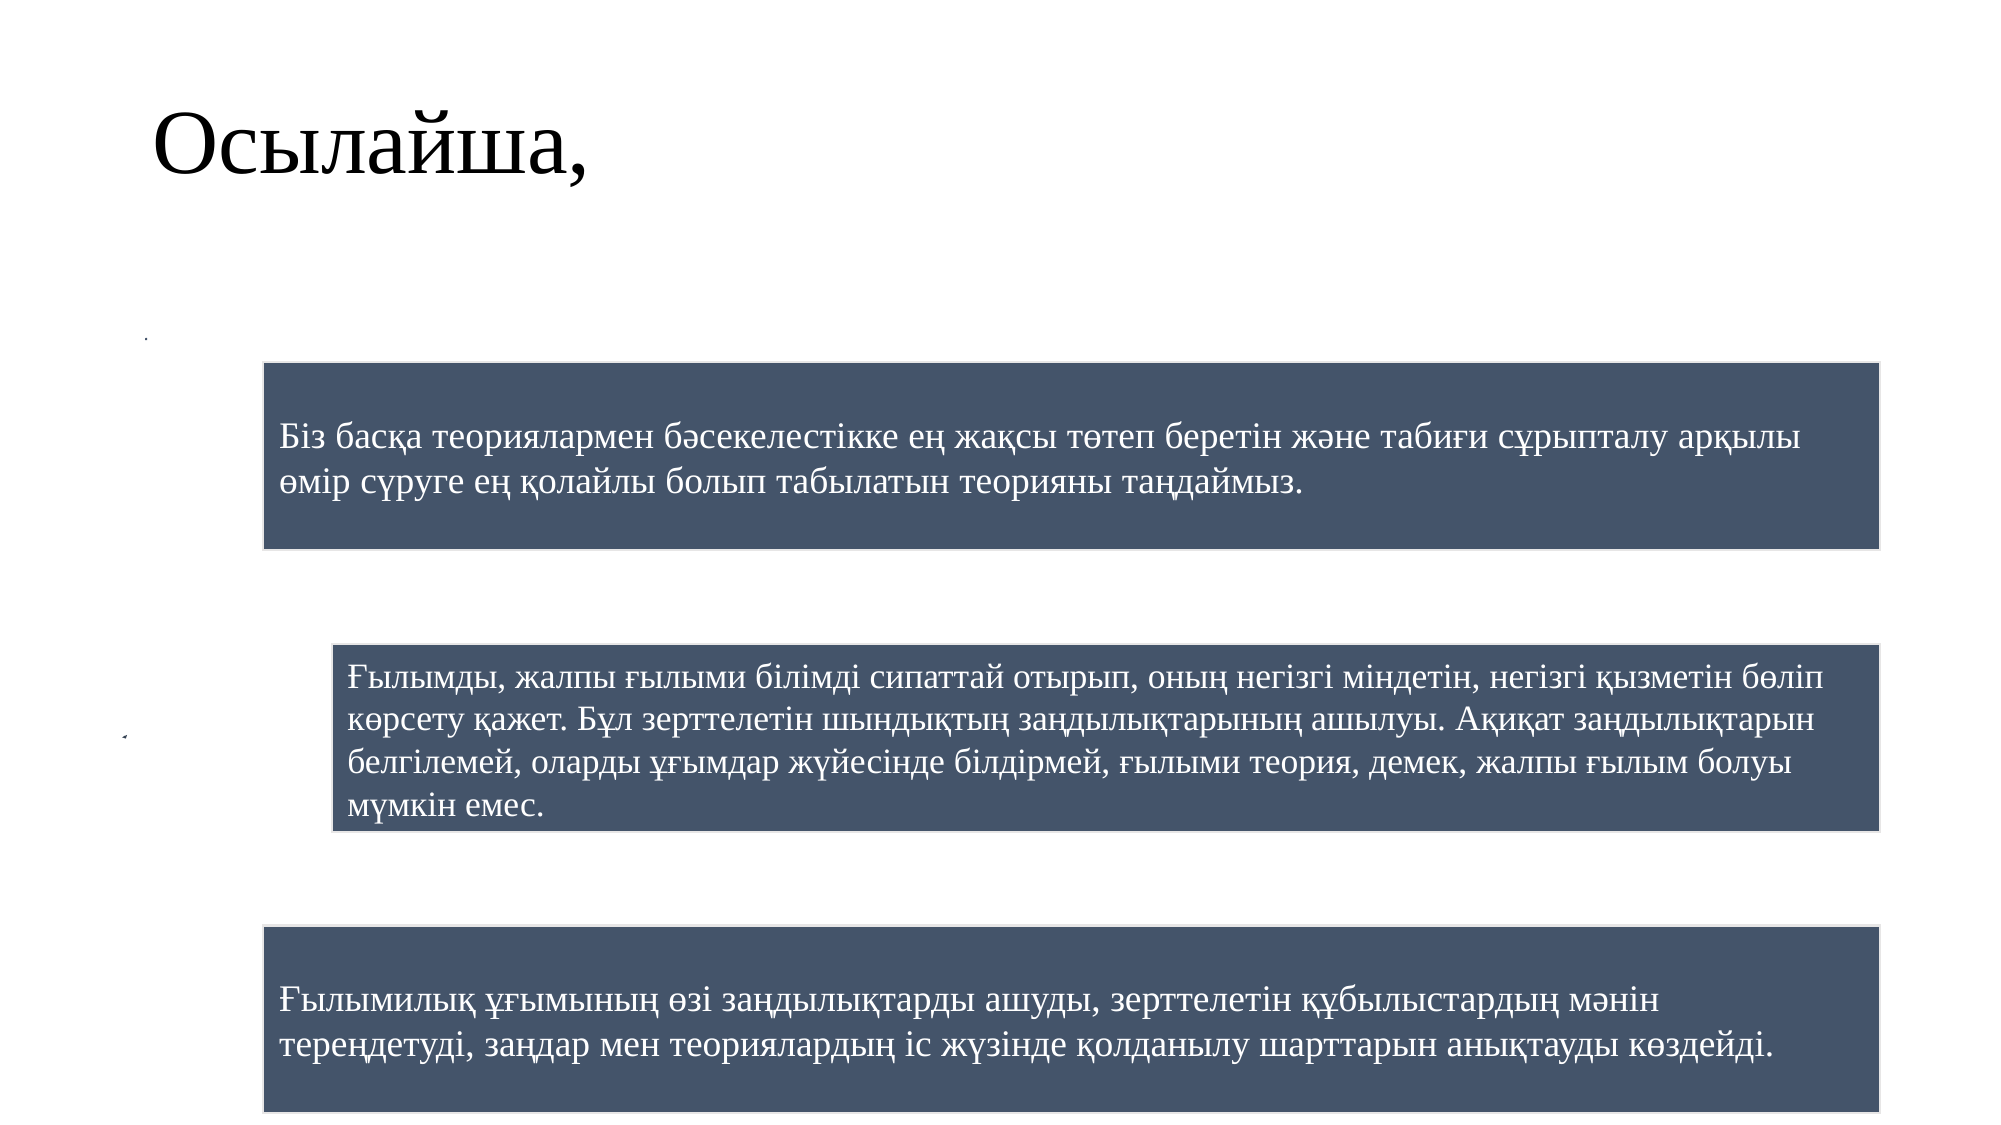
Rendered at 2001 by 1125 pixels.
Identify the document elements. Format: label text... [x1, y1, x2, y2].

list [120, 186, 1880, 1125]
title Осылайша, [137, 59, 1863, 186]
